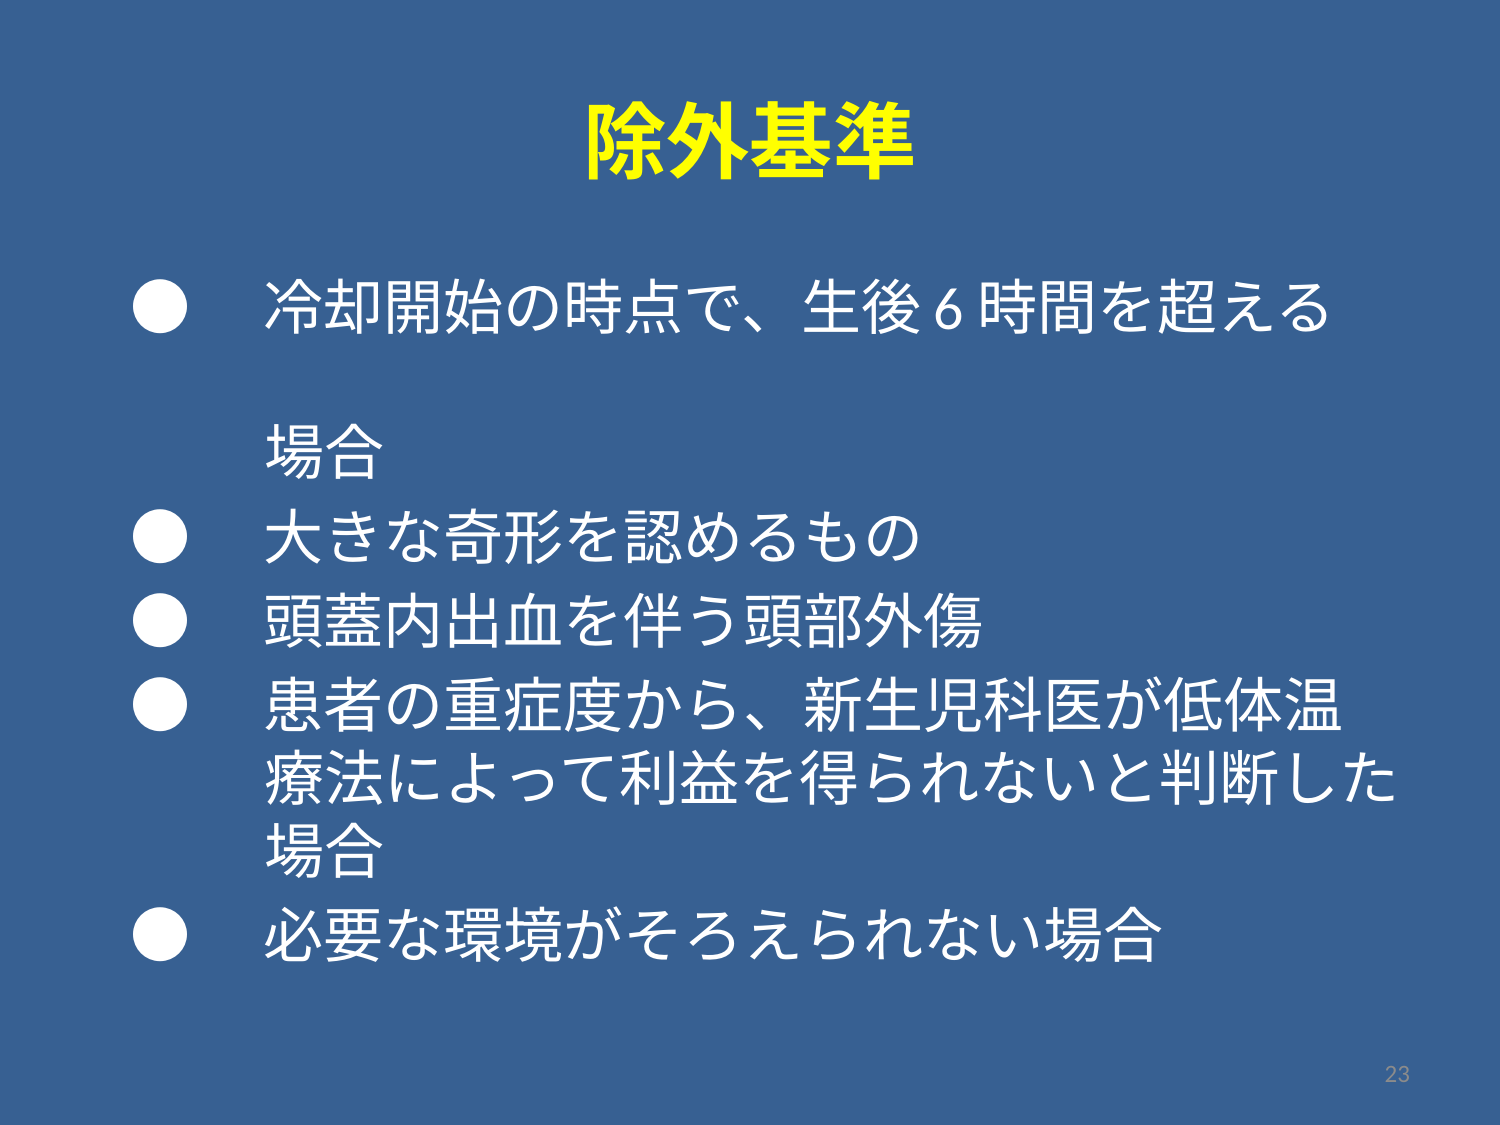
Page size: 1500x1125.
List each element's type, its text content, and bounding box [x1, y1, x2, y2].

slide_number 23 [1074, 1042, 1425, 1103]
list ● 冷却開始の時点で、生後6時間を超える 場合 ● 大きな奇形を認めるもの ● 頭蓋内出血を伴う頭部外傷 ● 患者の重症度から、新生児科医が低体温 療法によって利益を得られないと判断した 場合 ● 必要な環境がそろえられない場合 [115, 262, 1425, 1005]
title 除外基準 [75, 45, 1425, 233]
